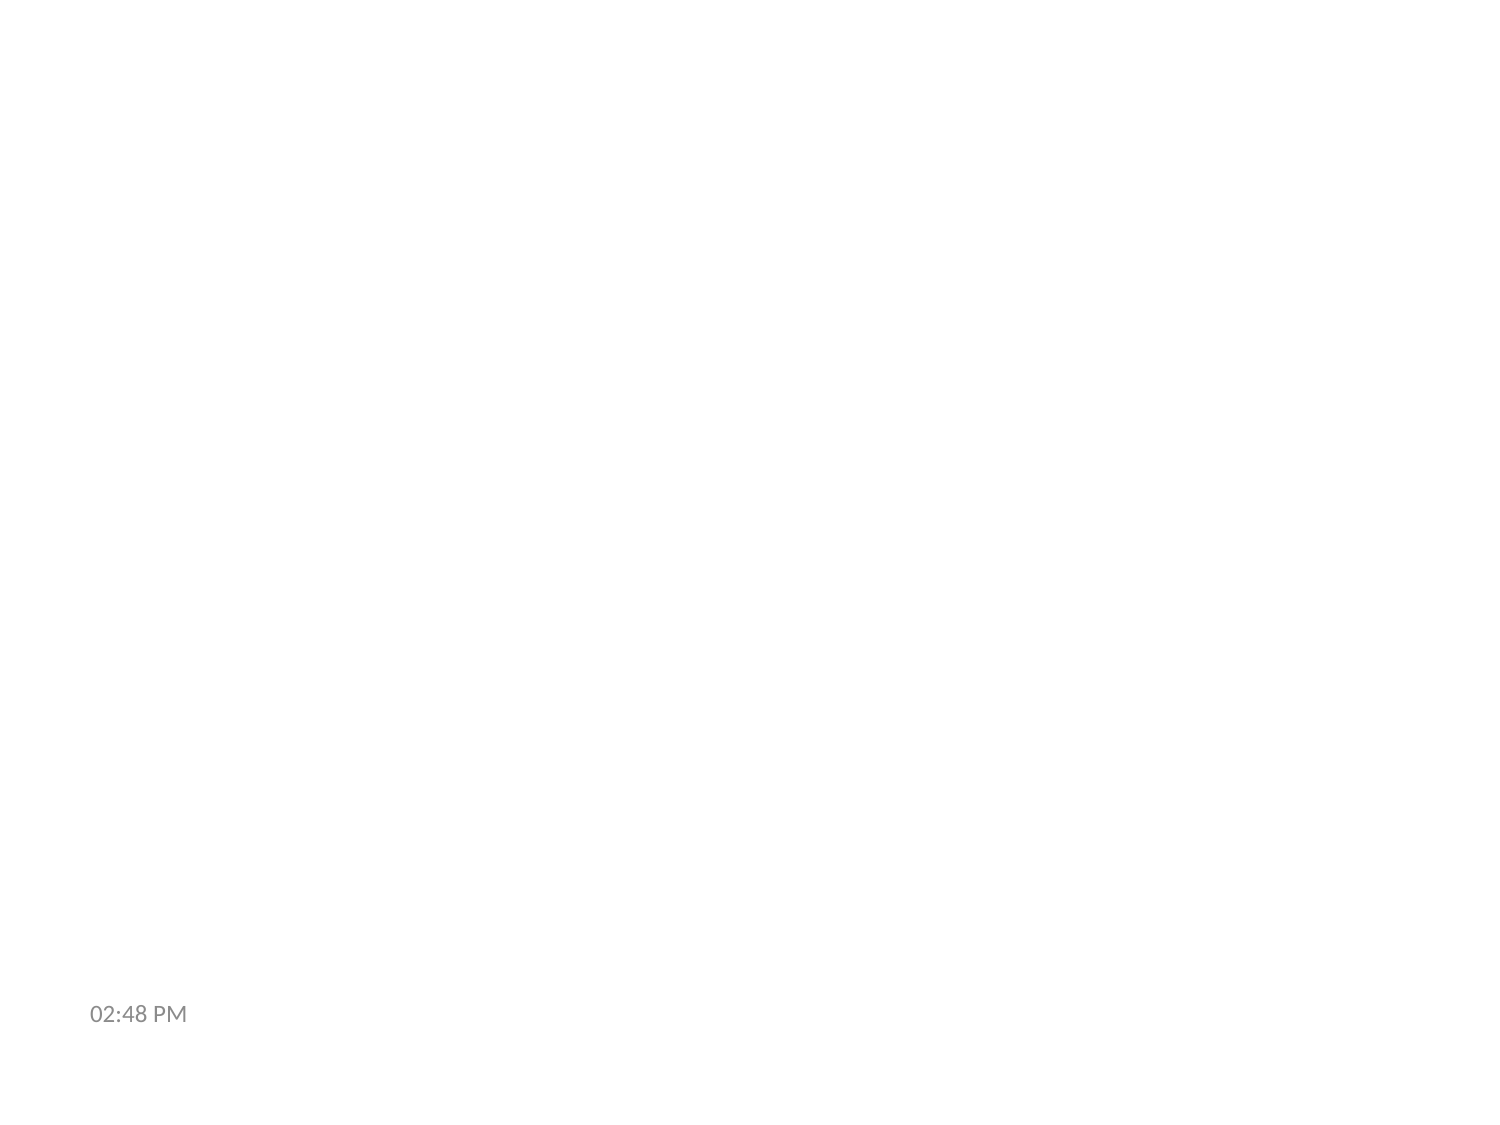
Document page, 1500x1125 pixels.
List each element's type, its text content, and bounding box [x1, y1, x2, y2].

text_box 3:35 PM [75, 982, 425, 1043]
